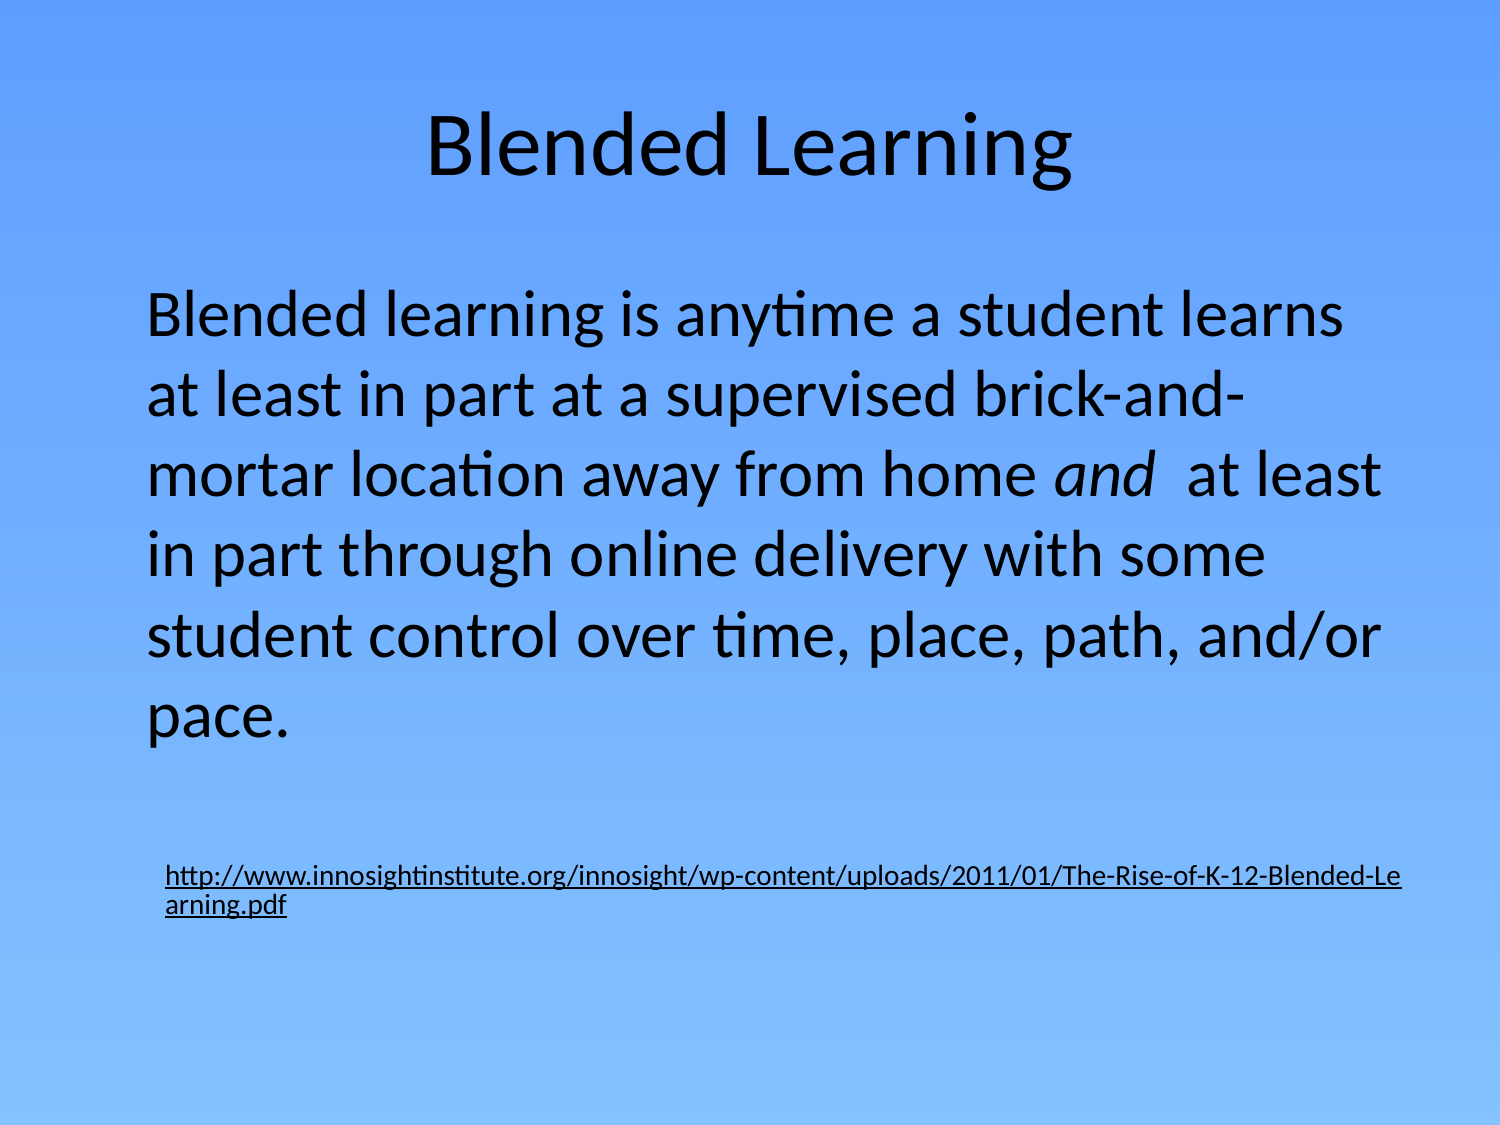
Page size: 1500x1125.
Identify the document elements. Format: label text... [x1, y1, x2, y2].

title Blended Learning [75, 45, 1425, 233]
list Blended learning is anytime a student learns at least in part at a supervised brick-and-mortar location away from home and at least in part through online delivery with some student control over time, place, path, and/or pace. http://www.innosightinstitute.org/innosight/wp-content/uploads/2011/01/The-Rise-of-K-12-Blended-Learning.pdf [75, 262, 1425, 1005]
